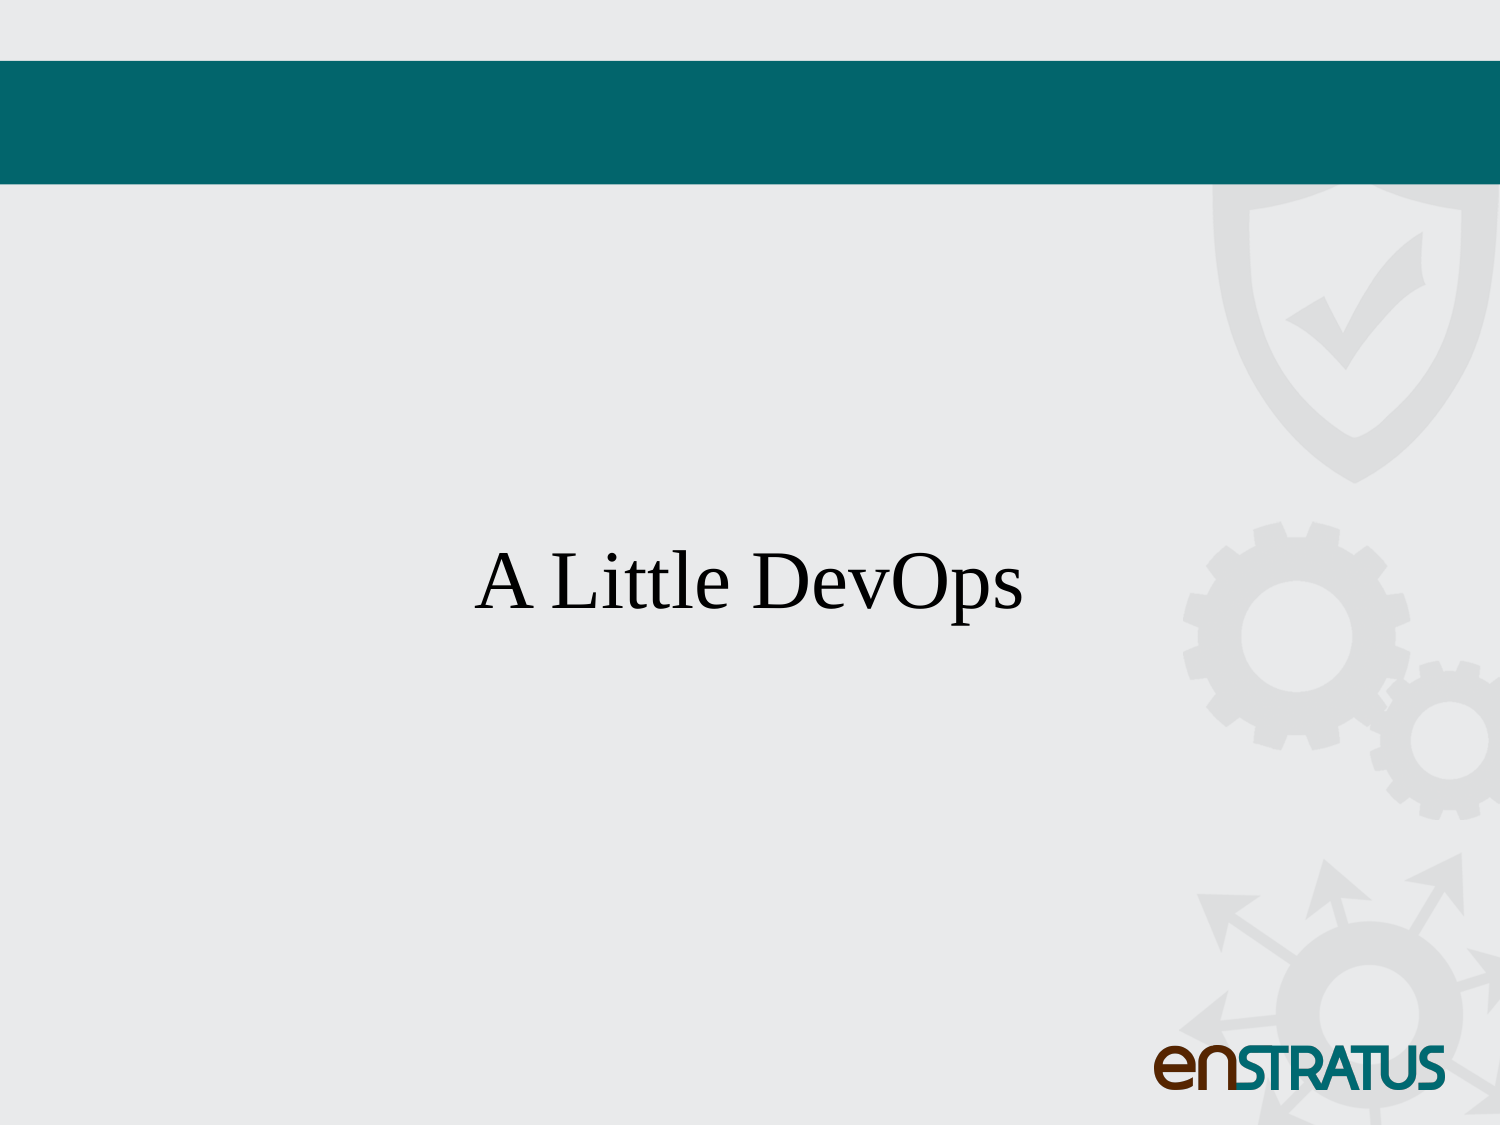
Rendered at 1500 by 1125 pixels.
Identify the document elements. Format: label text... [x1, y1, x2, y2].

picture [0, 185, 1500, 1125]
list A Little DevOps [65, 234, 1435, 1046]
picture [0, 0, 1500, 60]
